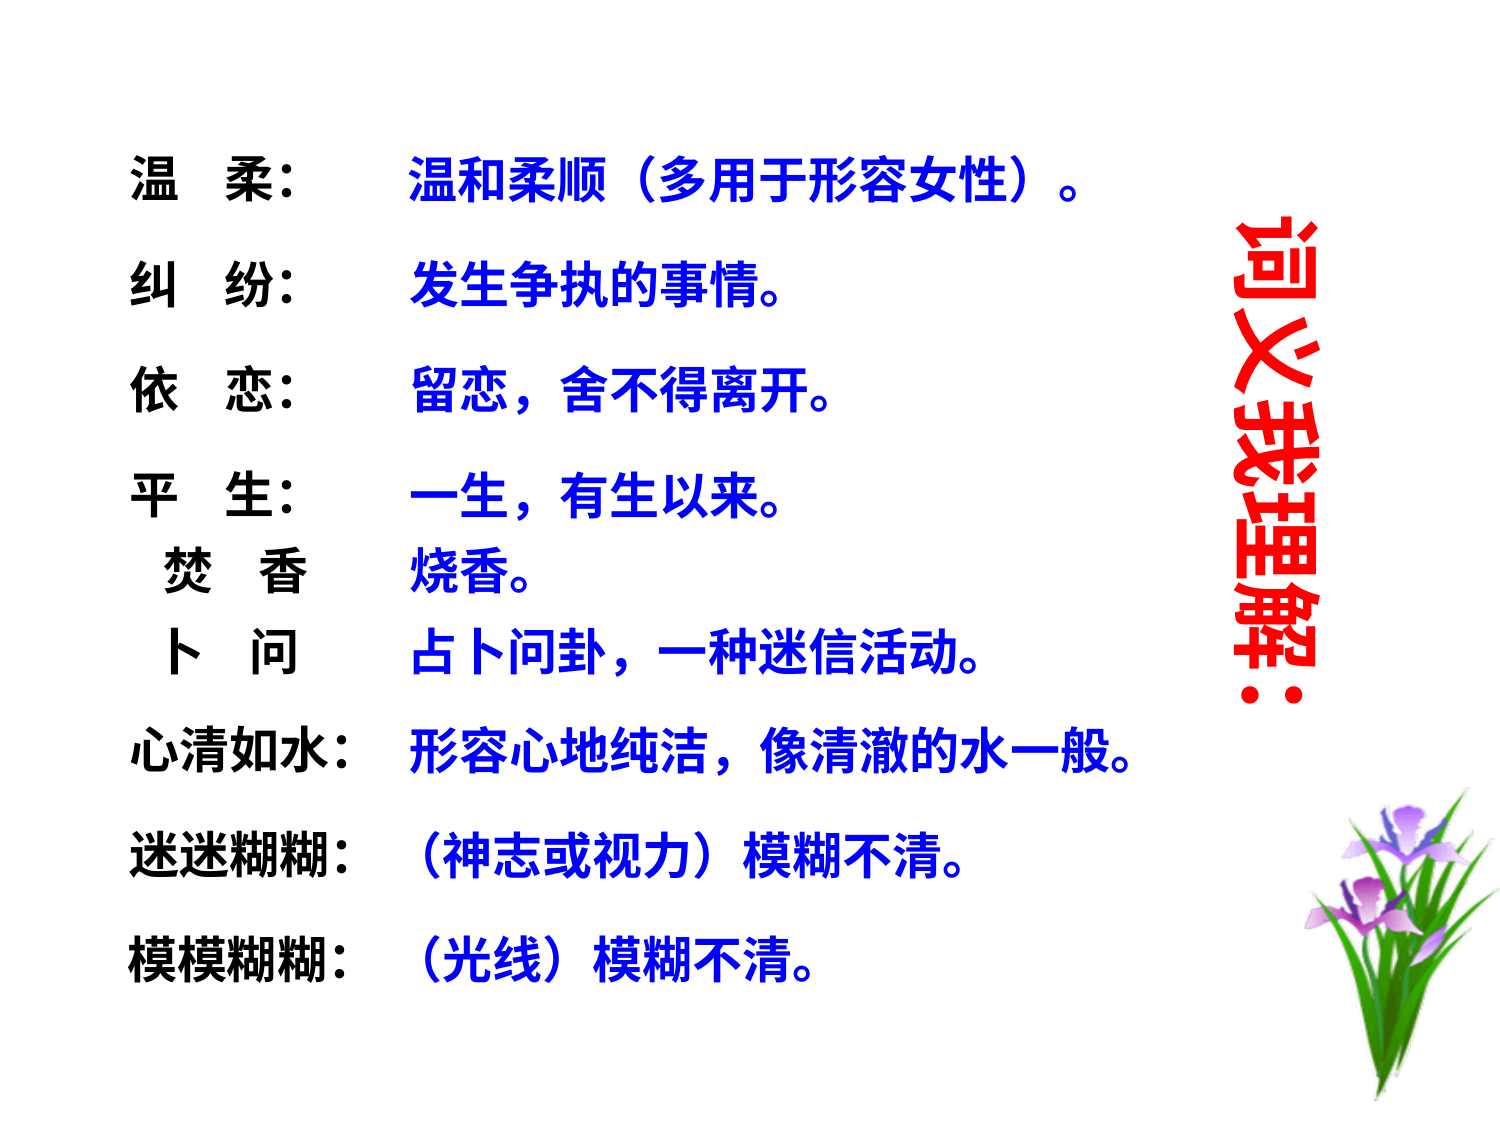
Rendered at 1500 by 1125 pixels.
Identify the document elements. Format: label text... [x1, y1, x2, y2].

text_box 形容心地纯洁，像清澈的水一般。 [395, 681, 1161, 787]
text_box 占卜问卦，一种迷信活动。 [393, 583, 1084, 688]
text_box 一生，有生以来。 [395, 427, 839, 532]
text_box 留恋，舍不得离开。 [395, 321, 896, 426]
text_box 烧香。 [395, 502, 583, 583]
text_box （光线）模糊不清。 [382, 891, 1011, 997]
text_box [111, 110, 378, 997]
text_box 发生争执的事情。 [395, 216, 874, 321]
text_box 词义我理解： [1199, 199, 1342, 856]
picture [1303, 786, 1500, 1102]
text_box （神志或视力）模糊不清。 [382, 786, 1011, 891]
text_box 温和柔顺（多用于形容女性）。 [393, 110, 1135, 216]
